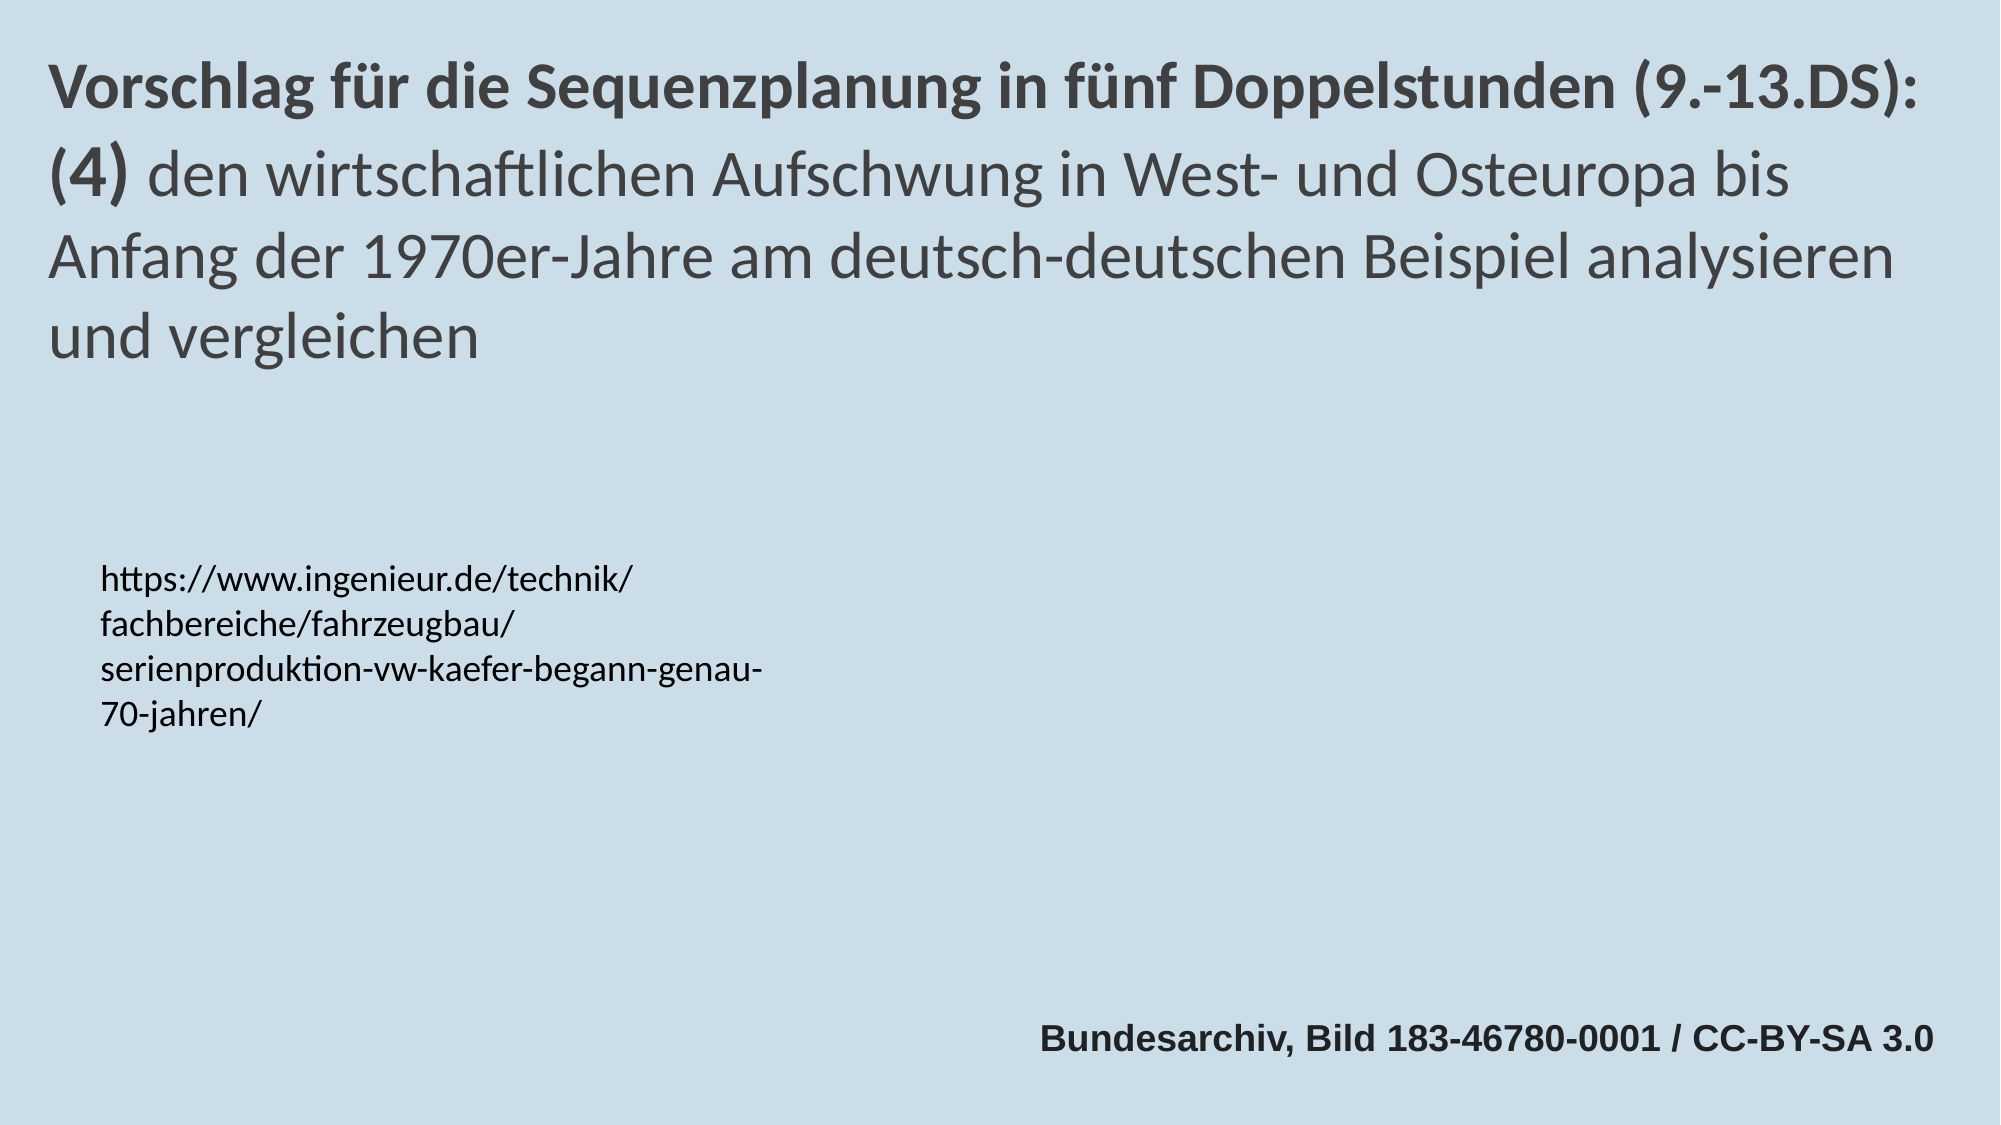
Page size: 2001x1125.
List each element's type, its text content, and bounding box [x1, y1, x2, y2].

text_box Bundesarchiv, Bild 183-46780-0001 / CC-BY-SA 3.0 [1025, 1006, 2000, 1067]
list Vorschlag für die Sequenzplanung in fünf Doppelstunden (9.-13.DS): (4) den wirtschaftlichen Aufschwung in West- und Osteuropa bis Anfang der 1970er-Jahre am deutsch-deutschen Beispiel analysieren und vergleichen [33, 34, 1937, 390]
text_box https://www.ingenieur.de/technik/fachbereiche/fahrzeugbau/serienproduktion-vw-kaefer-begann-genau-70-jahren/ [85, 546, 784, 742]
